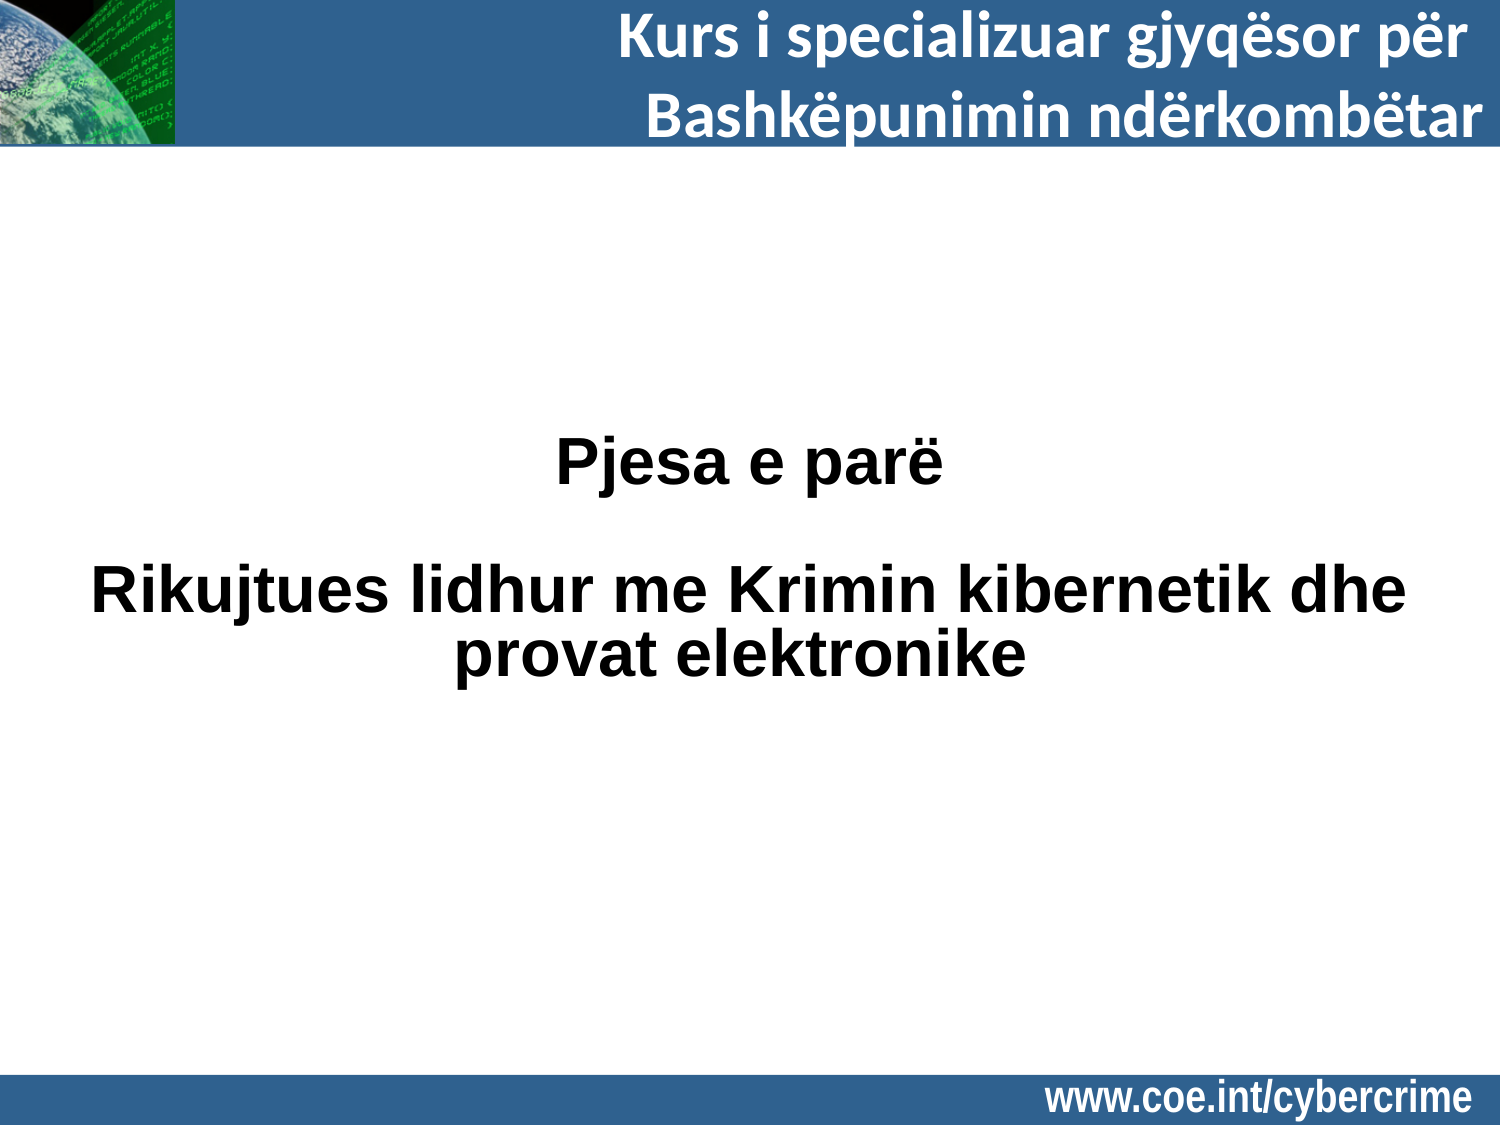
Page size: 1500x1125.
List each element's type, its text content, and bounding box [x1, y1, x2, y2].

text_box Pjesa e parë Rikujtues lidhur me Krimin kibernetik dhe provat elektronike [50, 425, 1450, 697]
text_box www.coe.int/cybercrime [1030, 1059, 1500, 1125]
picture [0, 0, 175, 144]
text_box Kurs i specializuar gjyqësor për Bashkëpunimin ndërkombëtar [177, 0, 1500, 149]
text_box [0, 1073, 1030, 1125]
